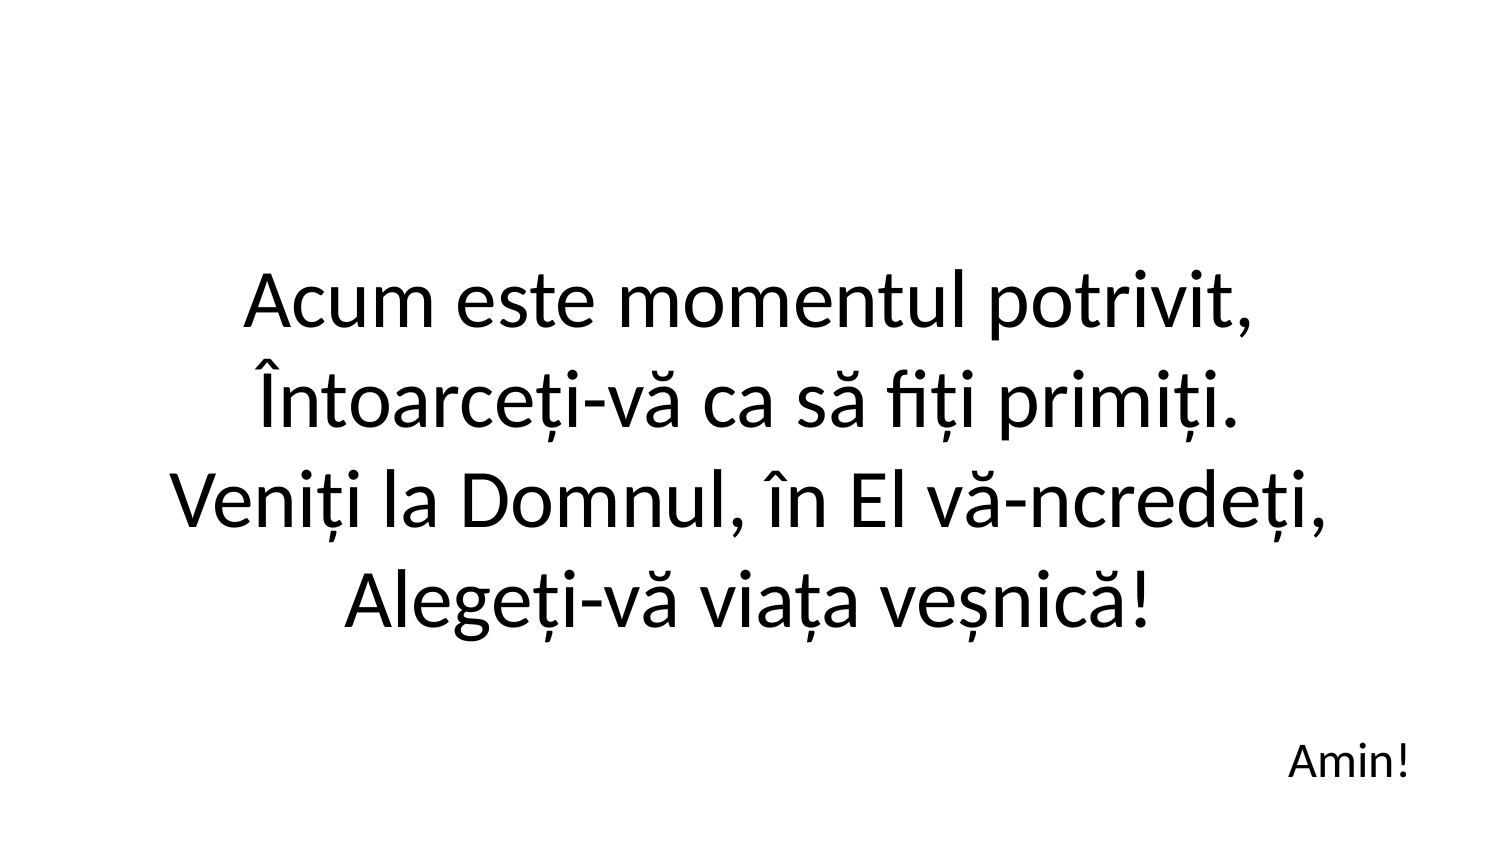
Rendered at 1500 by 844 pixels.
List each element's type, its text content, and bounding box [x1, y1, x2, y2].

text_box Acum este momentul potrivit, Întoarceți-vă ca să fiți primiți. Veniți la Domnul, în El vă-ncredeți, Alegeți-vă viața veșnică! [154, 192, 1346, 652]
text_box Amin! [1273, 674, 1427, 795]
